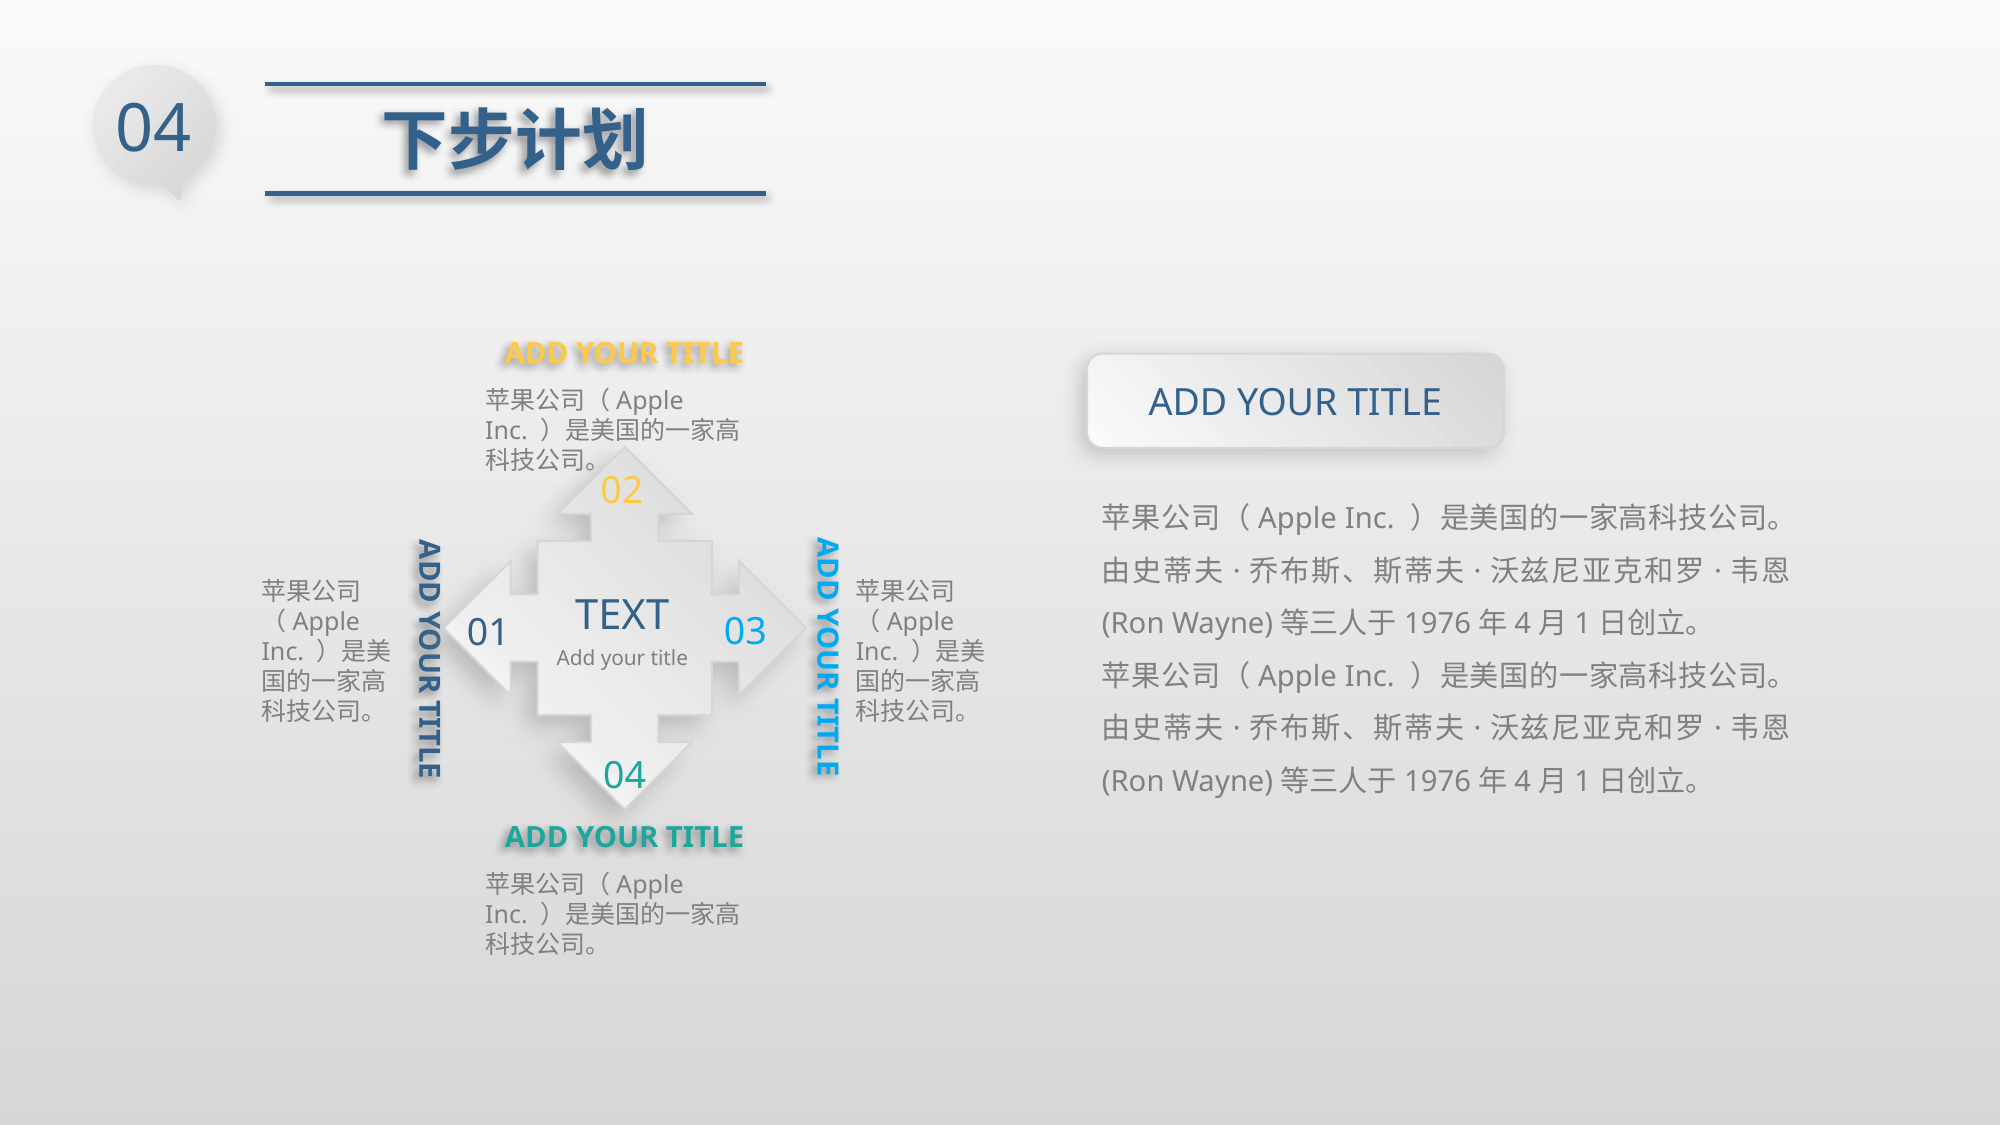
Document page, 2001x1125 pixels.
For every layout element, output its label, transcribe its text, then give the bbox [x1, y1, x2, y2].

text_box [470, 326, 780, 446]
text_box 苹果公司（Apple Inc. ）是美国的一家高科技公司。由史蒂夫·乔布斯、斯蒂夫·沃兹尼亚克和罗·韦恩(Ron Wayne)等三人于1976年4月1日创立。 苹果公司（Apple Inc. ）是美国的一家高科技公司。由史蒂夫·乔布斯、斯蒂夫·沃兹尼亚克和罗·韦恩(Ron Wayne)等三人于1976年4月1日创立。 [1087, 474, 1813, 805]
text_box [807, 522, 1008, 752]
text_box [246, 525, 443, 755]
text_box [1086, 353, 1504, 448]
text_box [92, 65, 216, 186]
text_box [470, 811, 780, 938]
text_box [264, 84, 767, 194]
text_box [443, 446, 807, 810]
